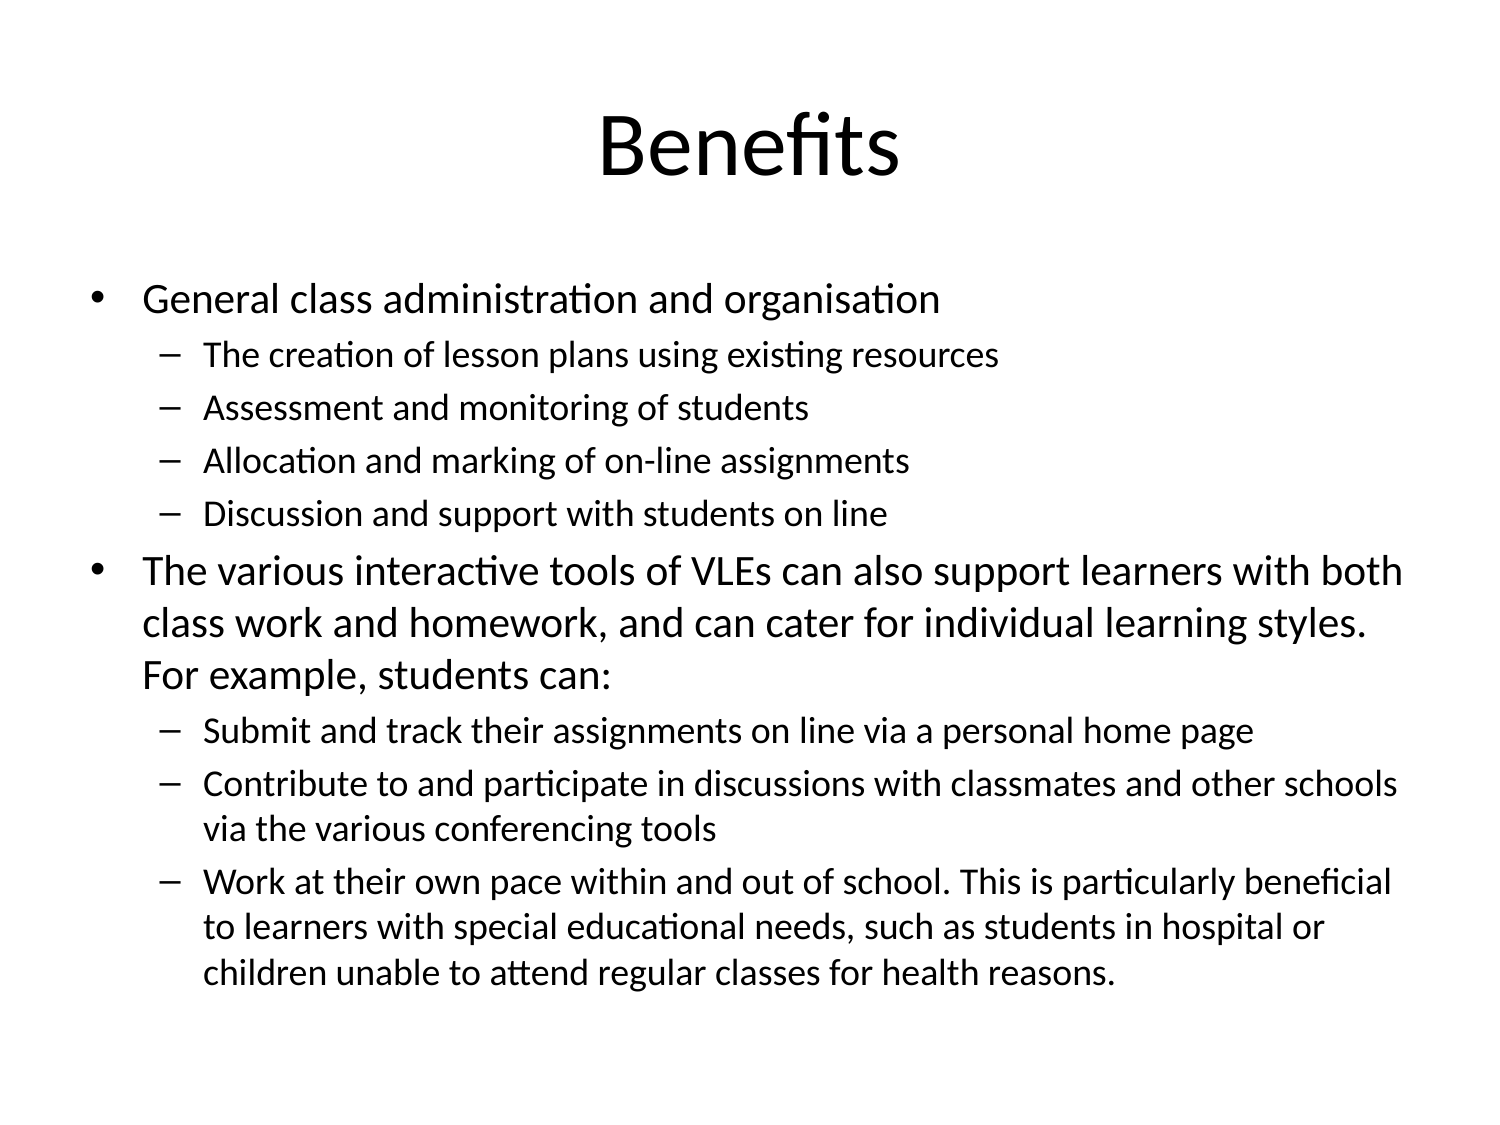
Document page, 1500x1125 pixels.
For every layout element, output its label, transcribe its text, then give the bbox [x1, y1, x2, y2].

list General class administration and organisation The creation of lesson plans using existing resources Assessment and monitoring of students Allocation and marking of on-line assignments Discussion and support with students on line The various interactive tools of VLEs can also support learners with both class work and homework, and can cater for individual learning styles. For example, students can: Submit and track their assignments on line via a personal home page Contribute to and participate in discussions with classmates and other schools via the various conferencing tools Work at their own pace within and out of school. This is particularly beneficial to learners with special educational needs, such as students in hospital or children unable to attend regular classes for health reasons. [75, 262, 1425, 1005]
title Benefits [75, 45, 1425, 233]
